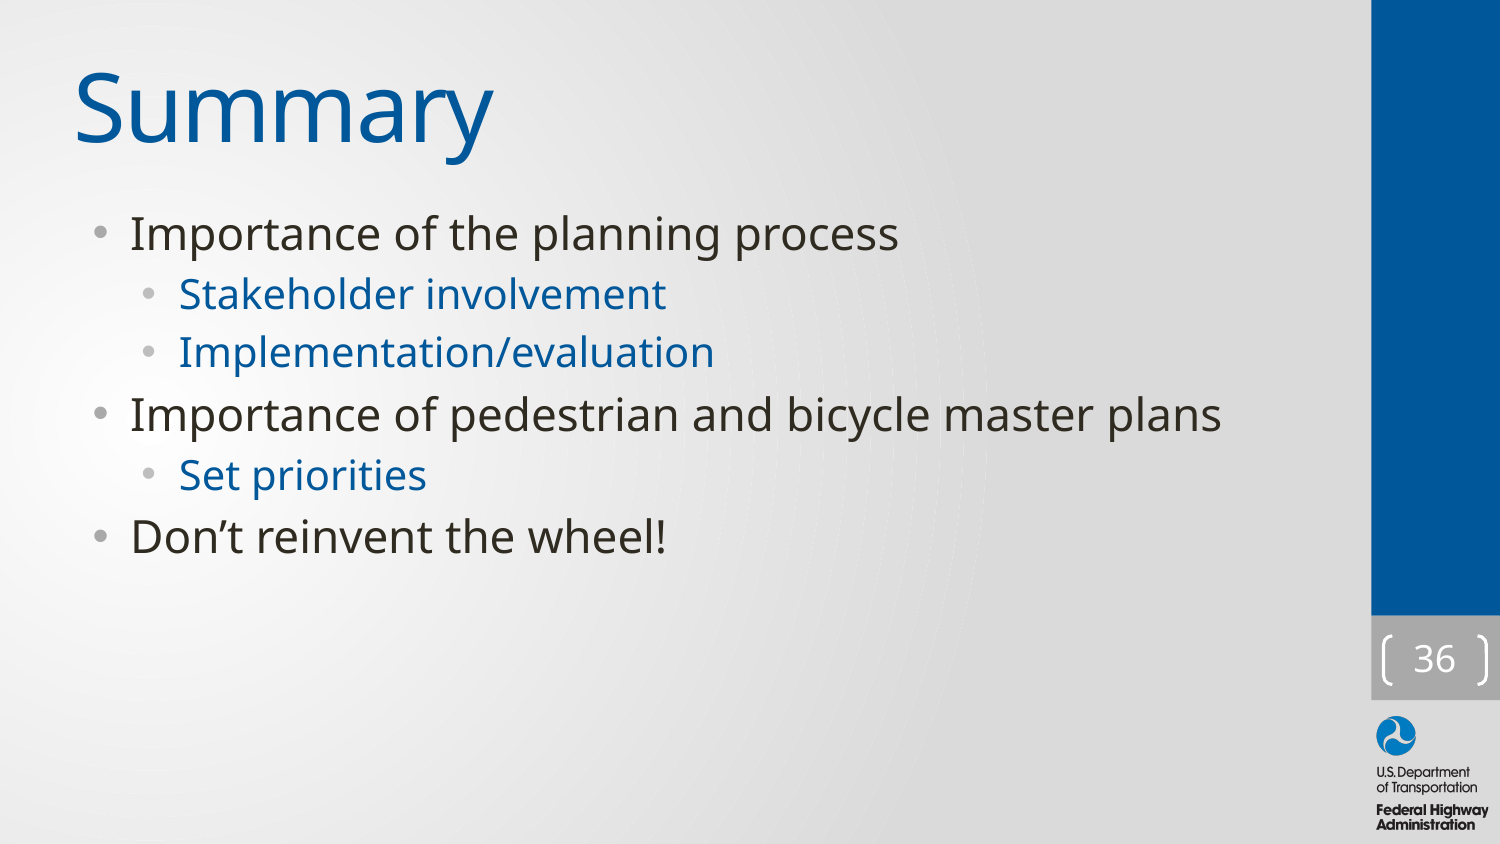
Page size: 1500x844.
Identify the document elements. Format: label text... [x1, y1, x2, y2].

list Importance of the planning process Stakeholder involvement Implementation/evaluation Importance of pedestrian and bicycle master plans Set priorities Don’t reinvent the wheel! [58, 196, 1309, 788]
title Summary [58, 33, 1309, 175]
slide_number 36 [1381, 634, 1488, 687]
